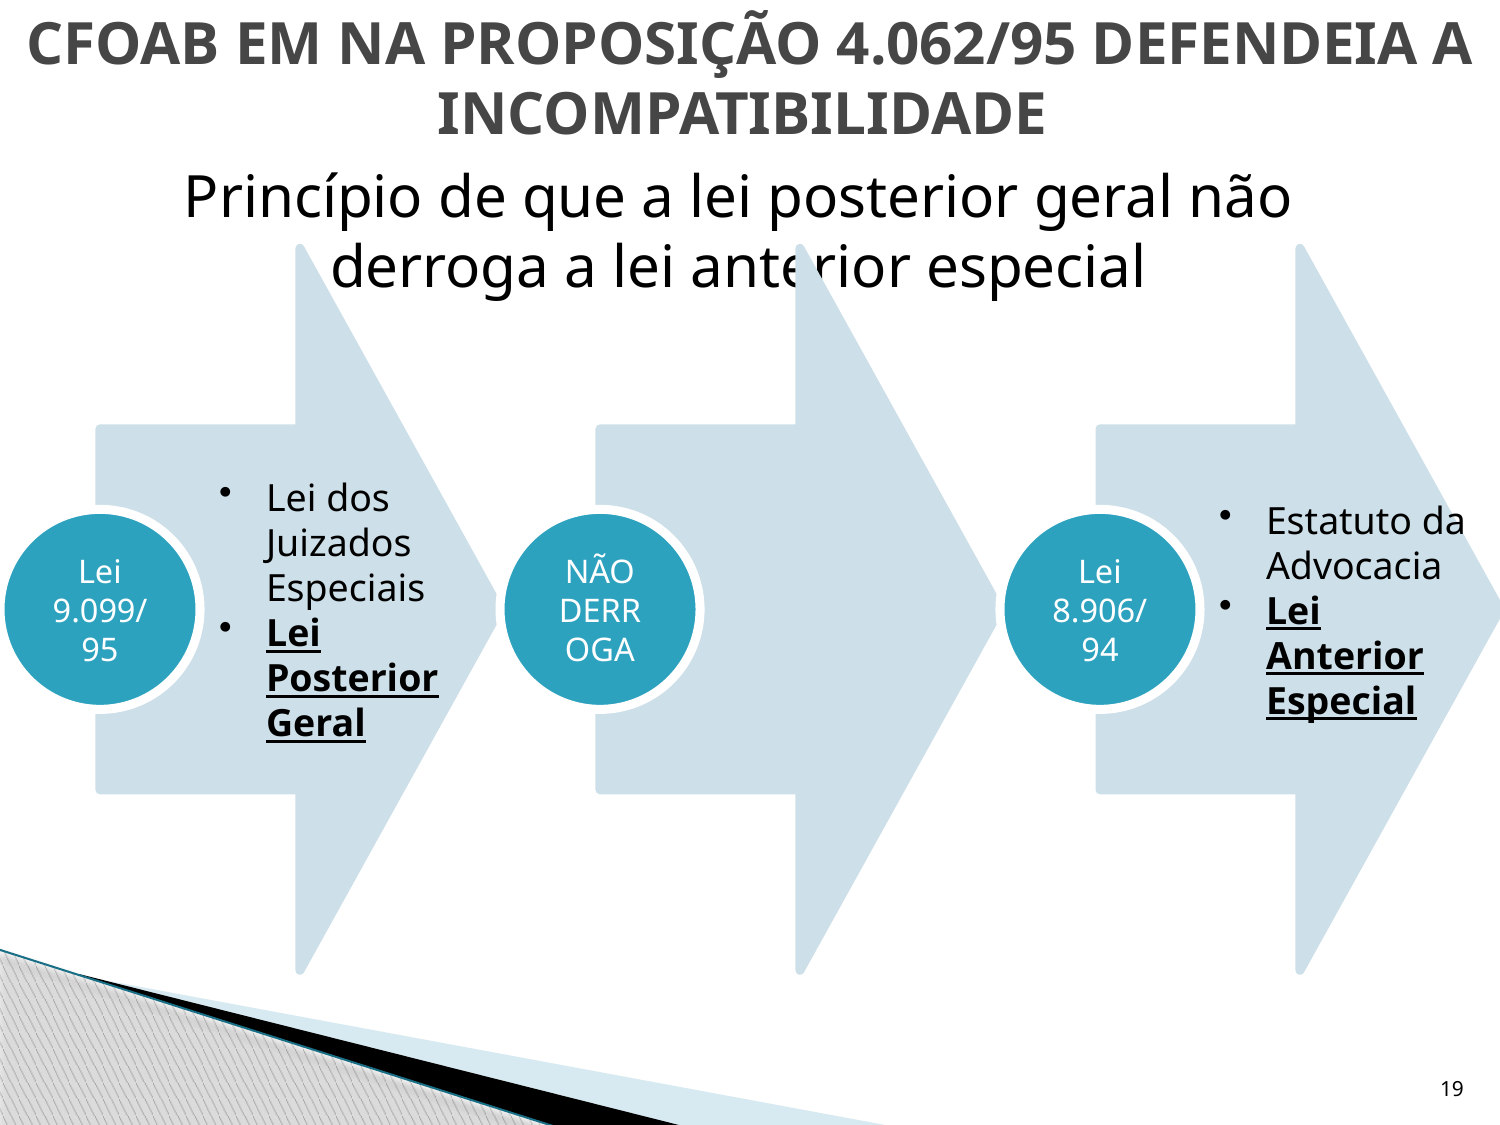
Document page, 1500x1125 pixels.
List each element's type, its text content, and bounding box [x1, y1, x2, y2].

title CFOAB EM NA PROPOSIÇÃO 4.062/95 DEFENDEIA A INCOMPATIBILIDADE [0, 0, 1500, 93]
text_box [0, 93, 1500, 1125]
